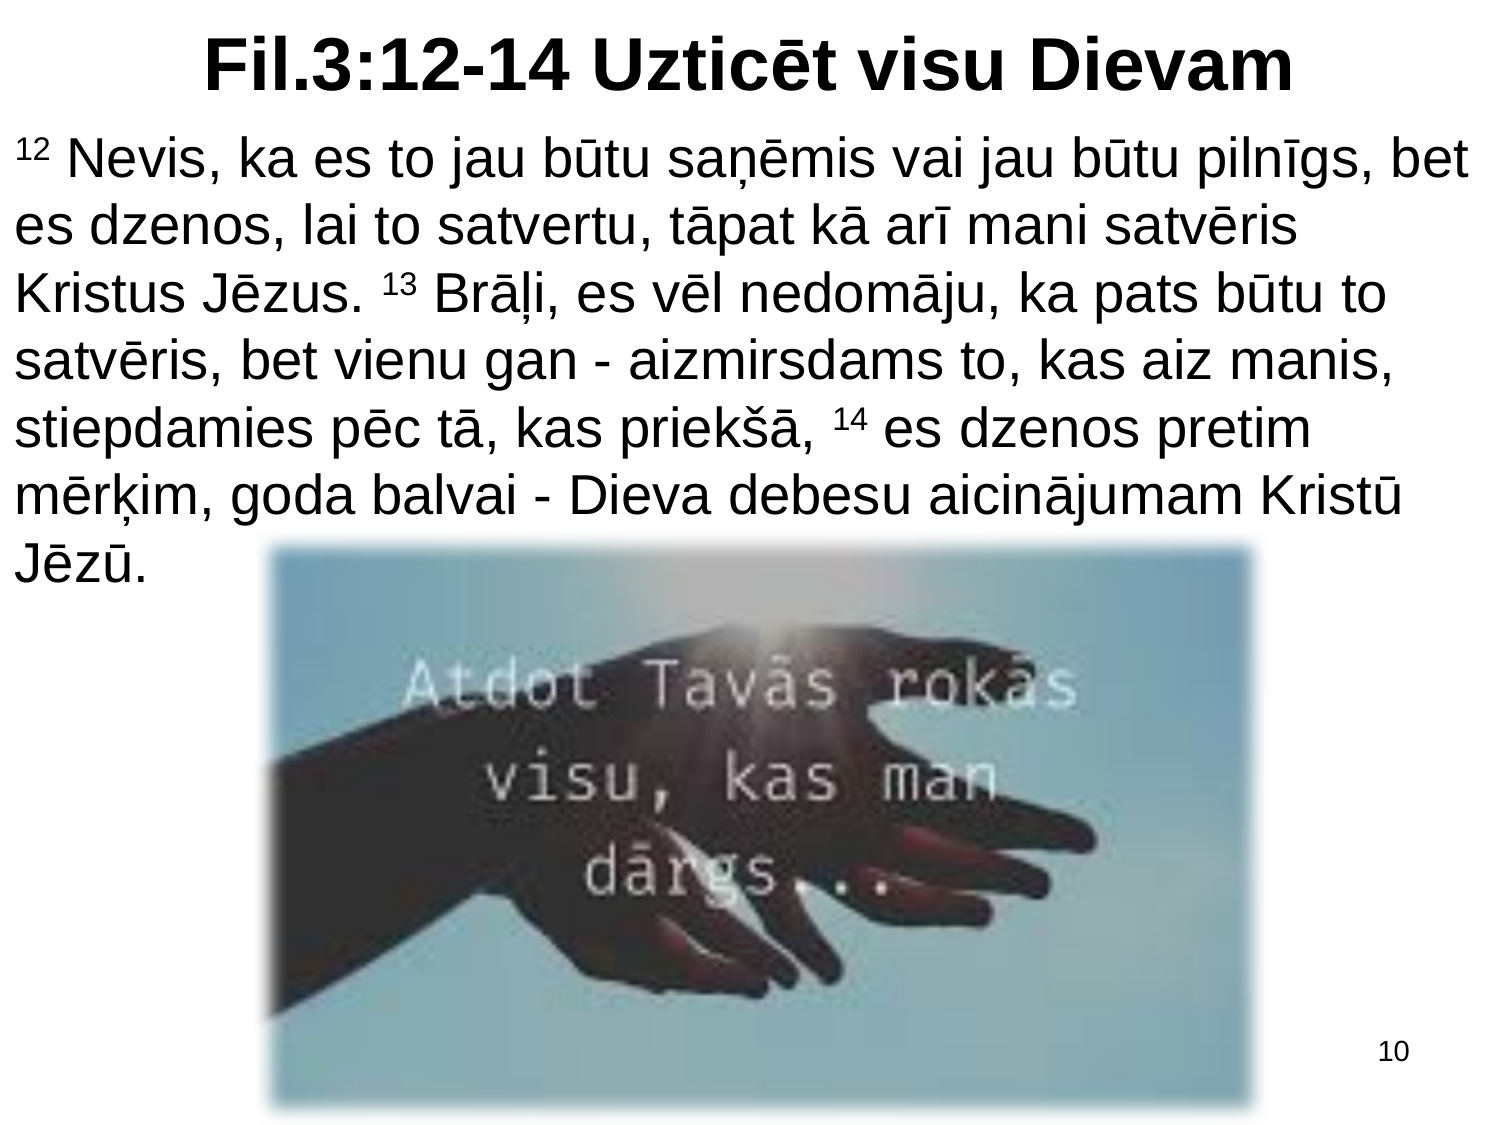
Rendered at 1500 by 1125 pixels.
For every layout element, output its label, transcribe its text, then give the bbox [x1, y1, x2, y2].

text_box 12 Nevis, ka es to jau būtu saņēmis vai jau būtu pilnīgs, bet es dzenos, lai to satvertu, tāpat kā arī mani satvēris Kristus Jēzus. 13 Brāļi, es vēl nedomāju, ka pats būtu to satvēris, bet vienu gan - aizmirsdams to, kas aiz manis, stiepdamies pēc tā, kas priekšā, 14 es dzenos pretim mērķim, goda balvai - Dieva debesu aicinājumam Kristū Jēzū. [0, 113, 1500, 601]
picture [253, 529, 1270, 1125]
slide_number 10 [1276, 1024, 1426, 1103]
title Fil.3:12-14 Uzticēt visu Dievam [0, 0, 1500, 113]
